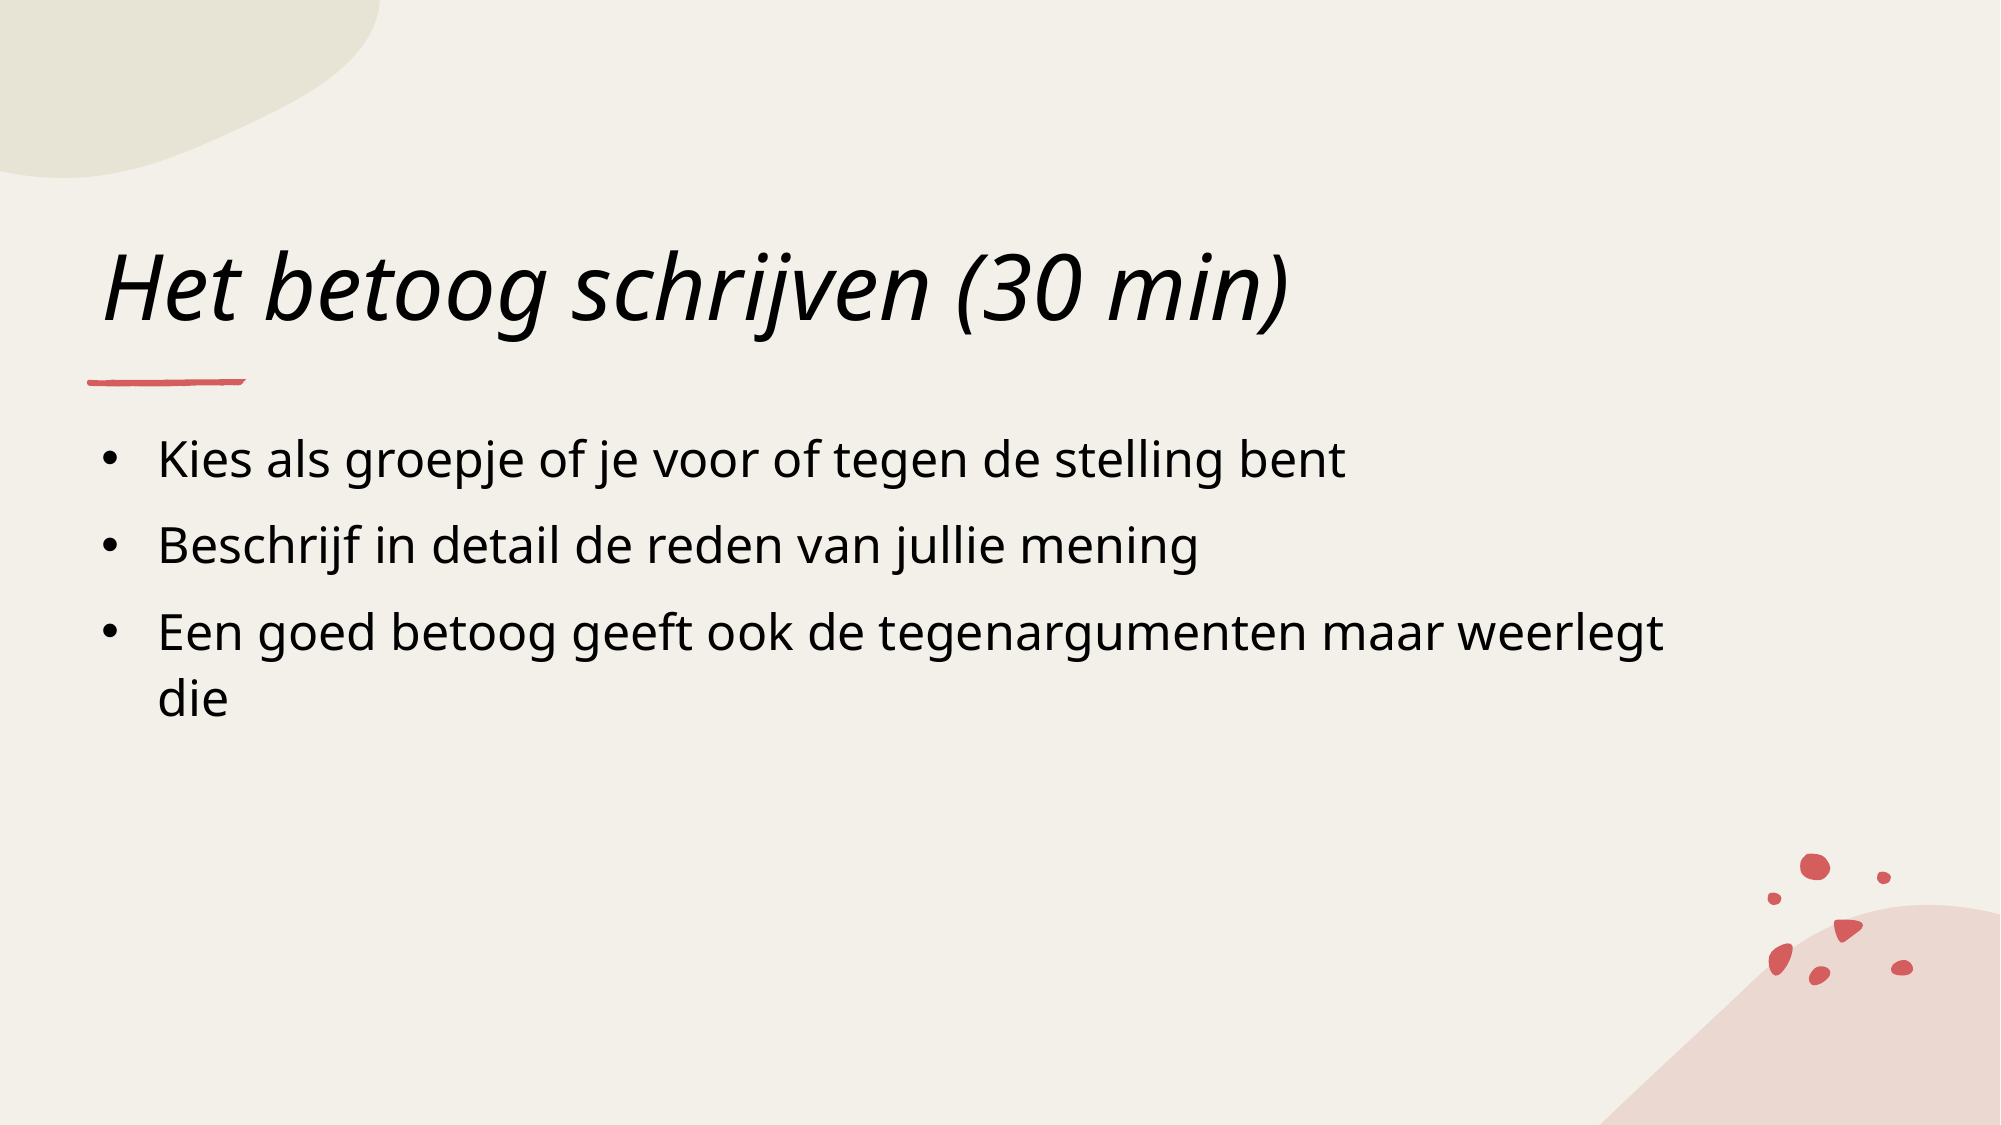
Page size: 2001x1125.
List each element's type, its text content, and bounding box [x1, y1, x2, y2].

list Kies als groepje of je voor of tegen de stelling bent Beschrijf in detail de reden van jullie mening Een goed betoog geeft ook de tegenargumenten maar weerlegt die [86, 413, 1740, 996]
title Het betoog schrijven (30 min) [86, 129, 1740, 347]
